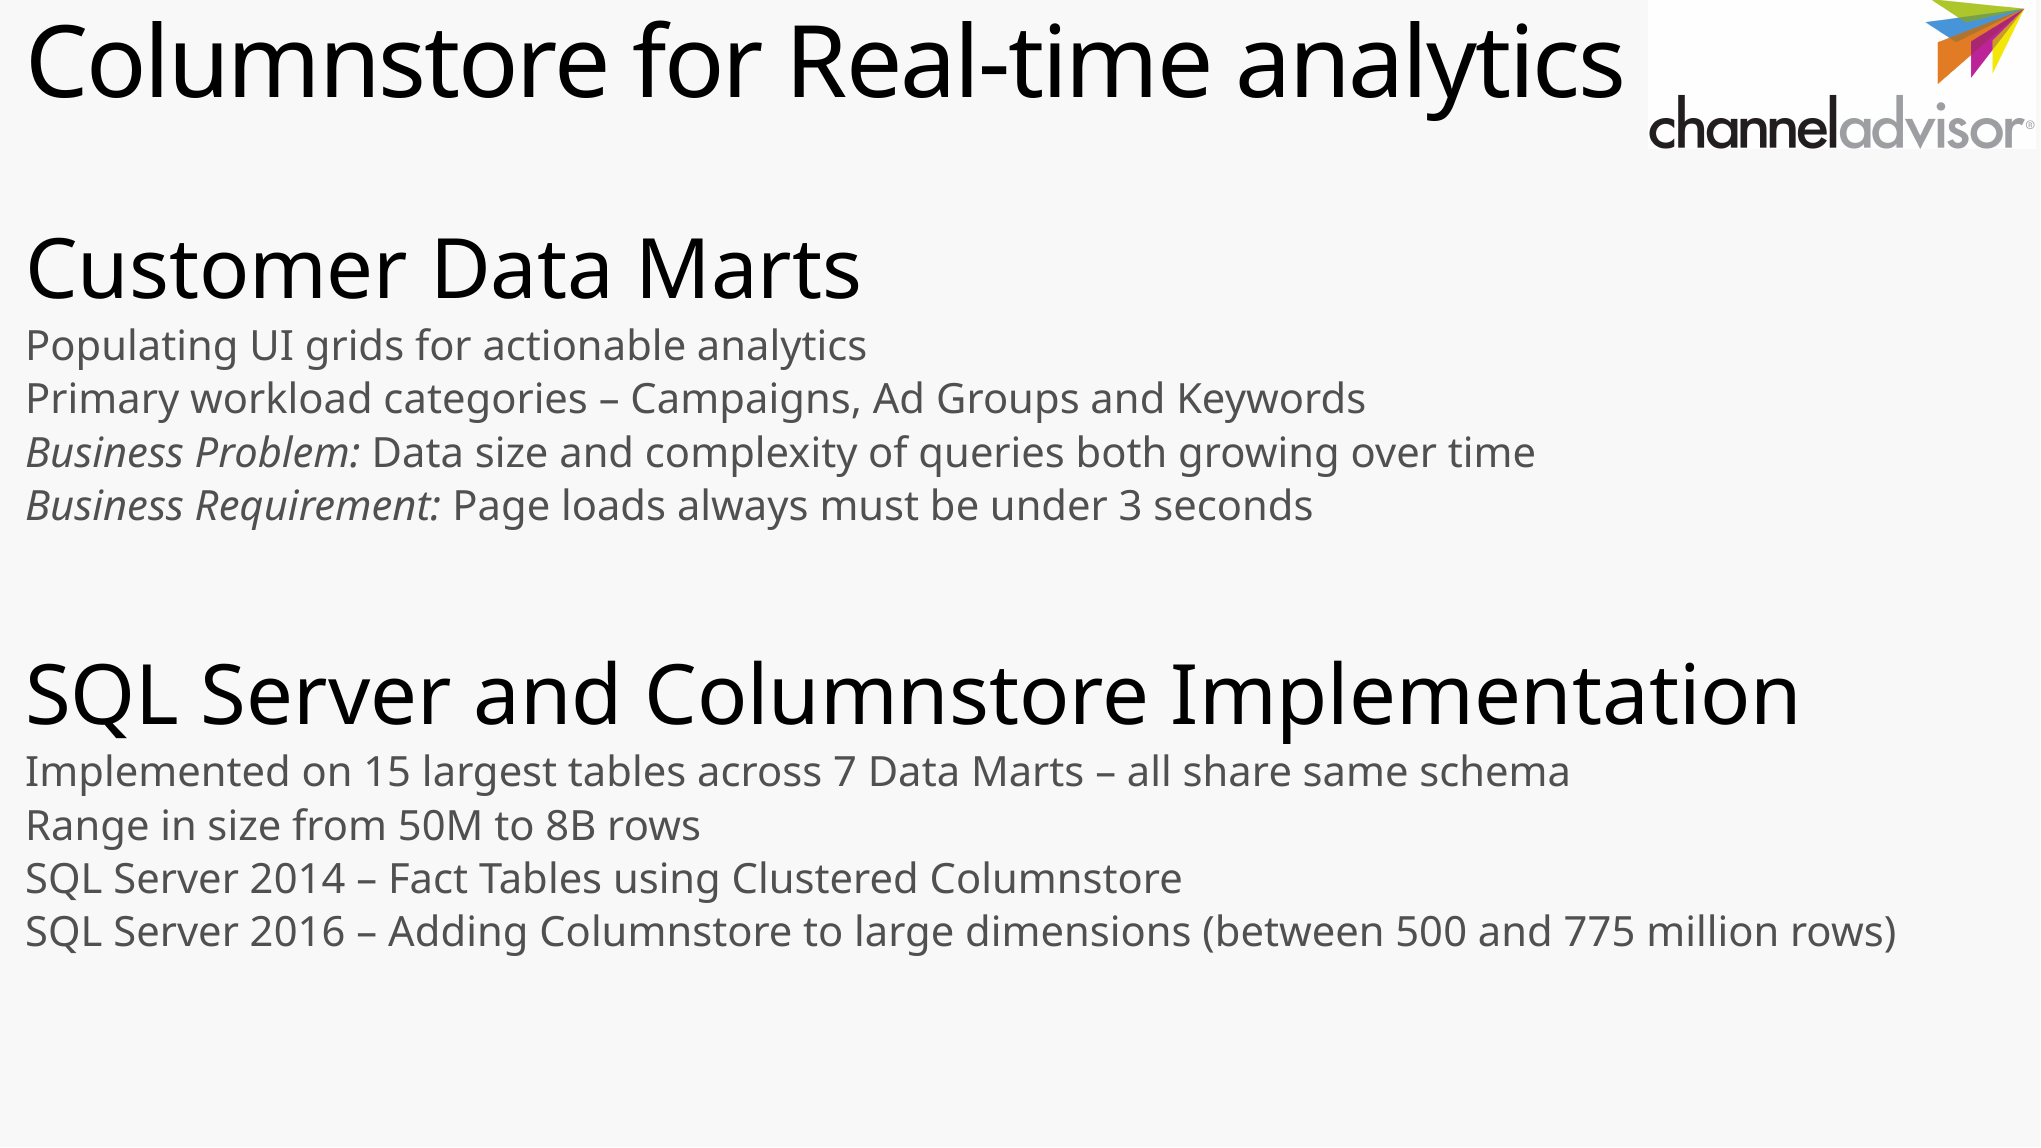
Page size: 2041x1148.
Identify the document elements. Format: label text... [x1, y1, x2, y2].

list Customer Data Marts Populating UI grids for actionable analytics Primary workload categories – Campaigns, Ad Groups and Keywords Business Problem: Data size and complexity of queries both growing over time Business Requirement: Page loads always must be under 3 seconds SQL Server and Columnstore Implementation Implemented on 15 largest tables across 7 Data Marts – all share same schema Range in size from 50M to 8B rows SQL Server 2014 – Fact Tables using Clustered Columnstore SQL Server 2016 – Adding Columnstore to large dimensions (between 500 and 775 million rows) [1, 211, 2036, 1066]
picture [1647, 0, 2036, 149]
title Columnstore for Real-time analytics [1, 0, 1647, 148]
